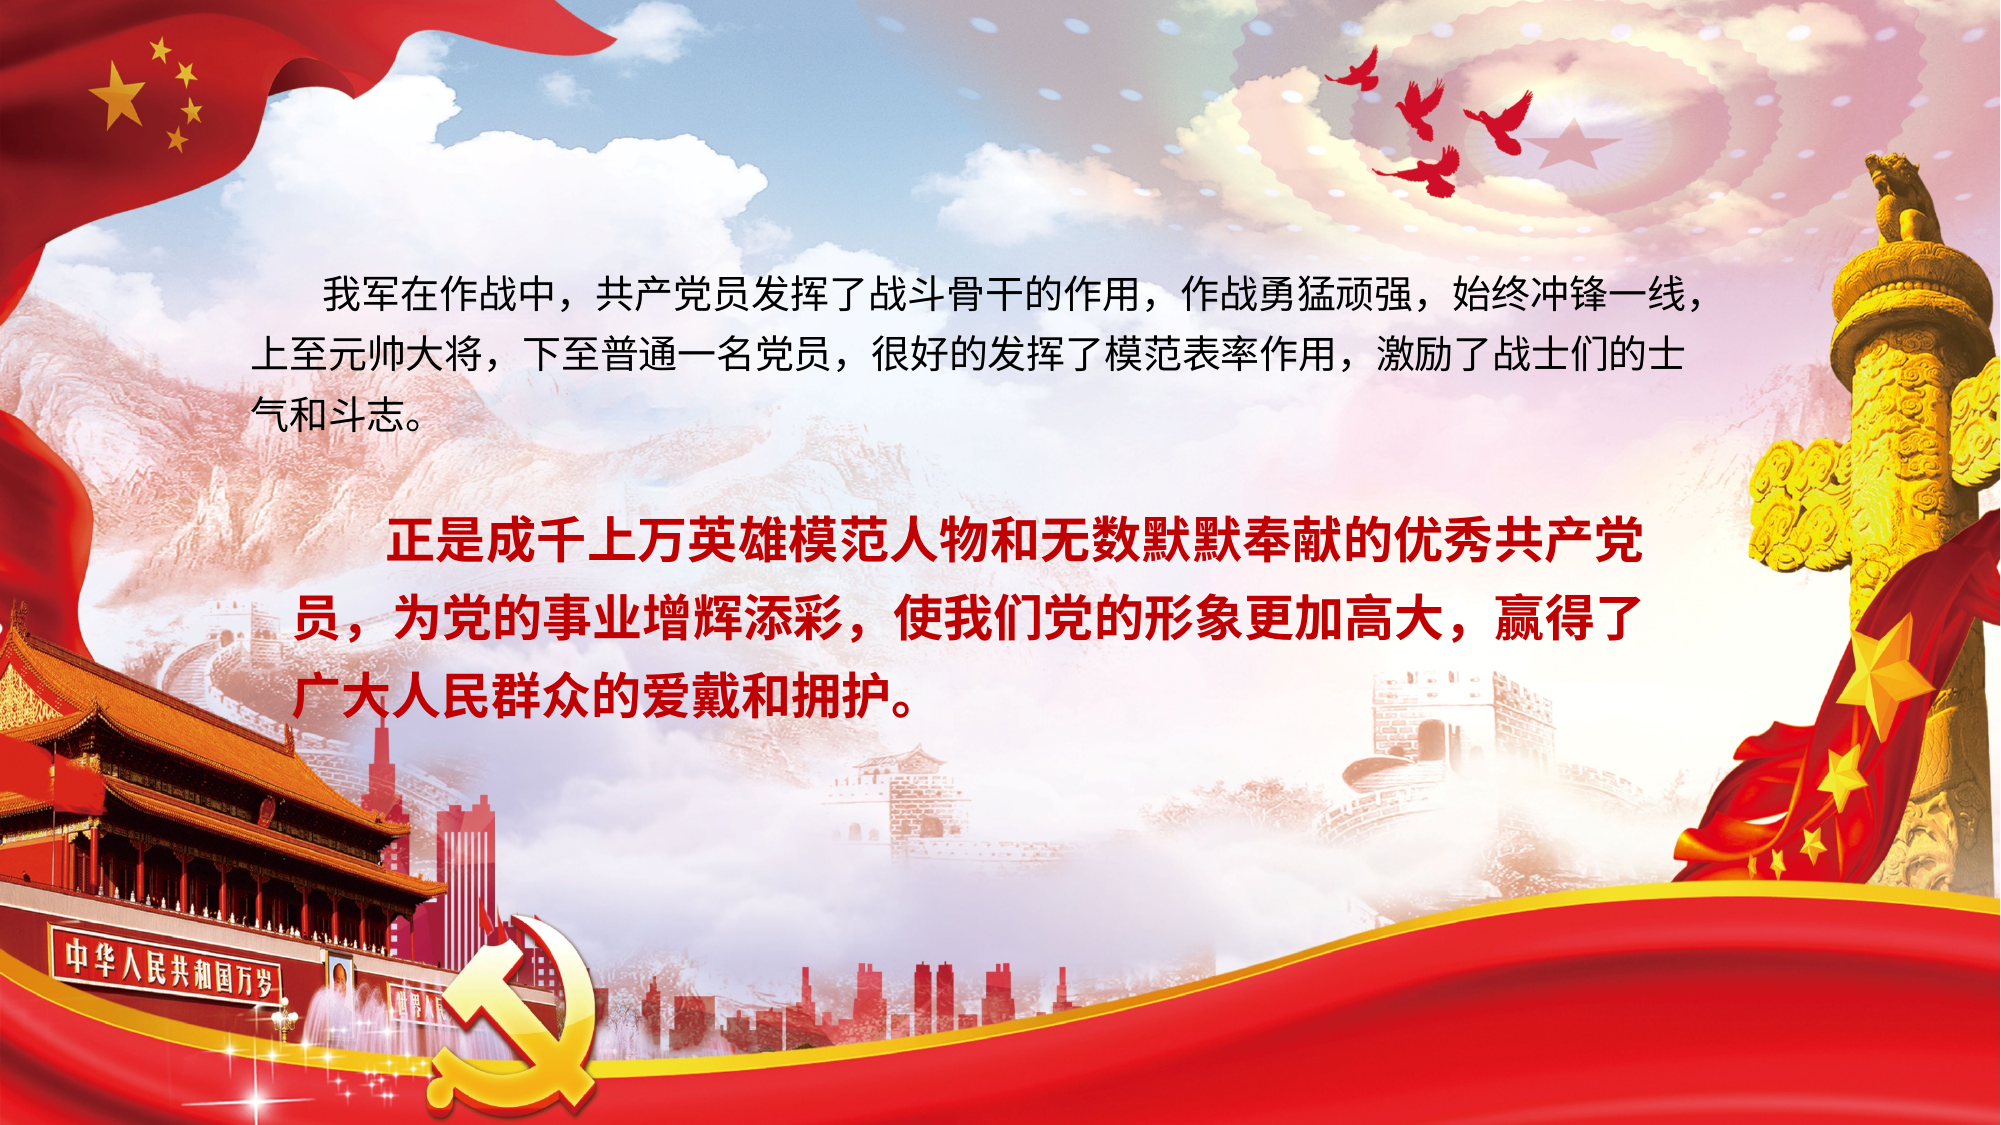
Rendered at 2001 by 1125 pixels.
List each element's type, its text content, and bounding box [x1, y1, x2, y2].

text_box 我军在作战中，共产党员发挥了战斗骨干的作用，作战勇猛顽强，始终冲锋一线，上至元帅大将，下至普通一名党员，很好的发挥了模范表率作用，激励了战士们的士气和斗志。 [235, 247, 1702, 445]
picture [0, 0, 2001, 1125]
text_box 正是成千上万英雄模范人物和无数默默奉献的优秀共产党员，为党的事业增辉添彩，使我们党的形象更加高大，赢得了广大人民群众的爱戴和拥护。 [276, 482, 1661, 732]
